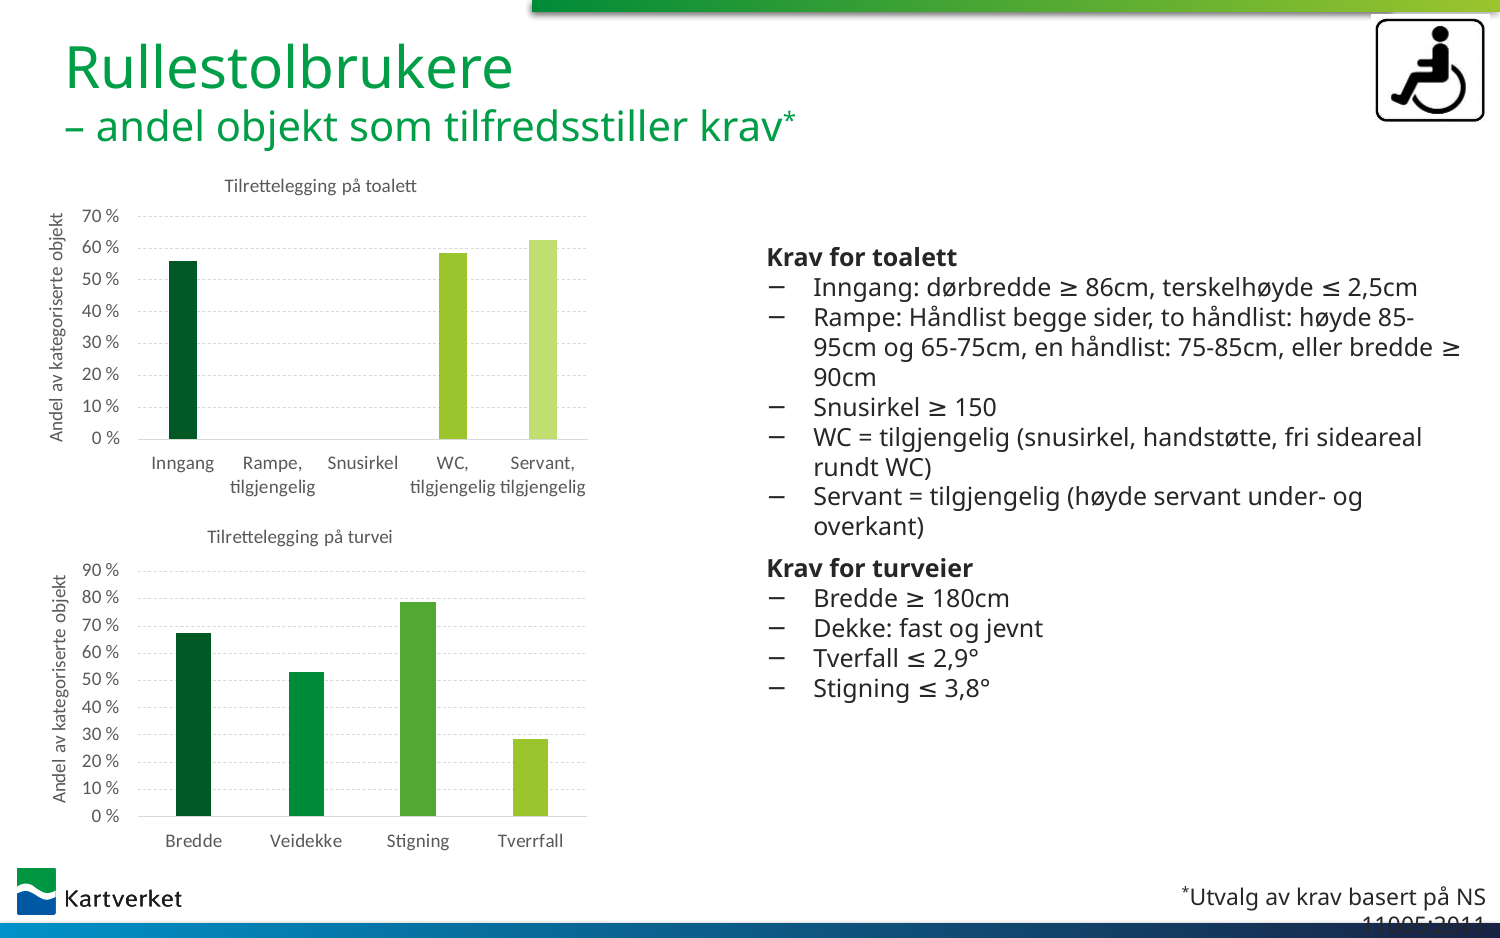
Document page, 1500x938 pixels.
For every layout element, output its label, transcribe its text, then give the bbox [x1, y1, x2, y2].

text_box Krav for toalett Inngang: dørbredde ≥ 86cm, terskelhøyde ≤ 2,5cm Rampe: Håndlist begge sider, to håndlist: høyde 85-95cm og 65-75cm, en håndlist: 75-85cm, eller bredde ≥ 90cm Snusirkel ≥ 150 WC = tilgjengelig (snusirkel, handstøtte, fri sideareal rundt WC) Servant = tilgjengelig (høyde servant under- og overkant) [751, 234, 1483, 545]
picture [41, 520, 598, 859]
text_box Rullestolbrukere – andel objekt som tilfredsstiller krav* [49, 14, 1431, 158]
picture [1371, 13, 1491, 127]
text_box Krav for turveier Bredde ≥ 180cm Dekke: fast og jevnt Tverfall ≤ 2,9° Stigning ≤ 3,8° [751, 545, 1483, 710]
text_box *Utvalg av krav basert på NS 11005:2011 [1068, 873, 1500, 938]
picture [41, 166, 599, 505]
